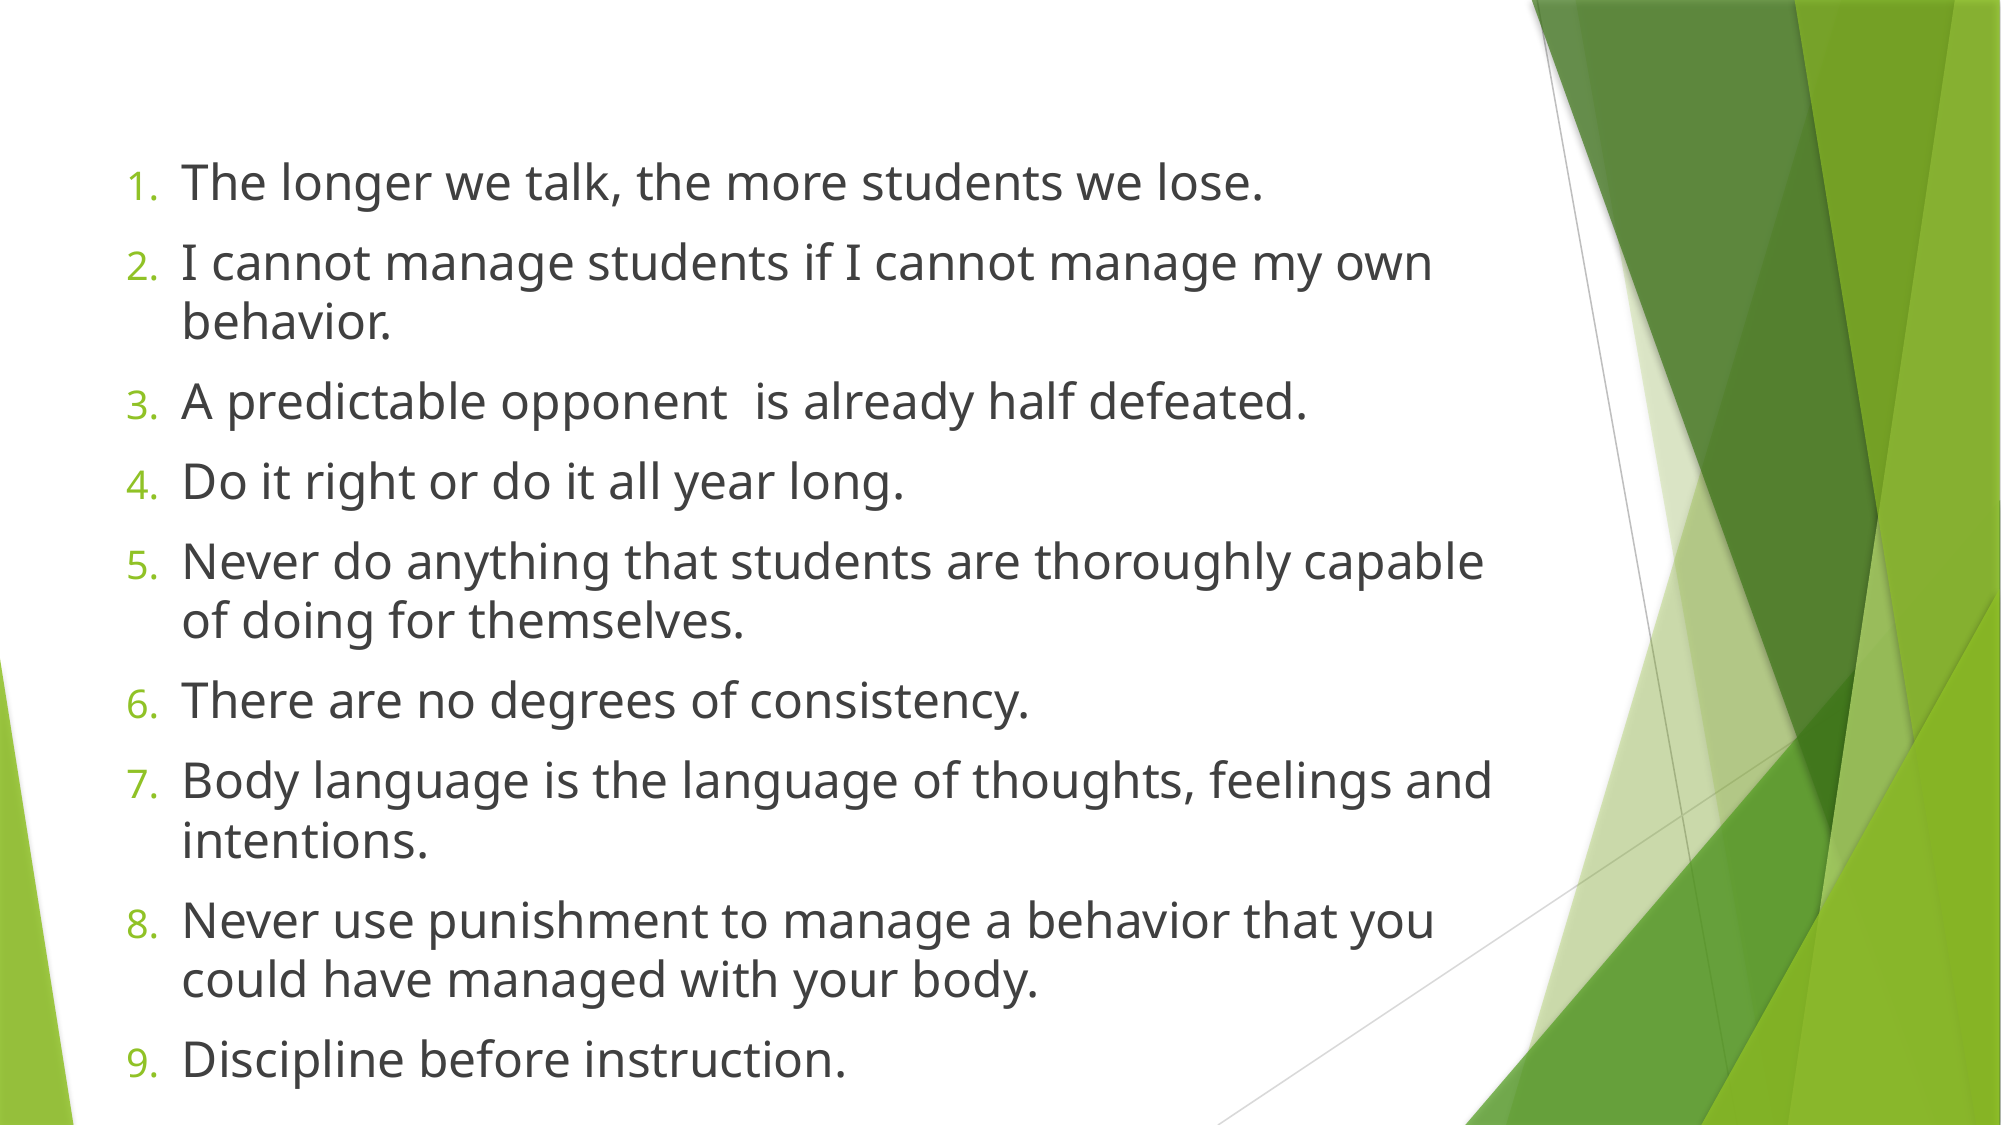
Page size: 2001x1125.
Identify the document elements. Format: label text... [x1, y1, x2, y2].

list The longer we talk, the more students we lose. I cannot manage students if I cannot manage my own behavior. A predictable opponent is already half defeated. Do it right or do it all year long. Never do anything that students are thoroughly capable of doing for themselves. There are no degrees of consistency. Body language is the language of thoughts, feelings and intentions. Never use punishment to manage a behavior that you could have managed with your body. Discipline before instruction. [111, 143, 1522, 1097]
